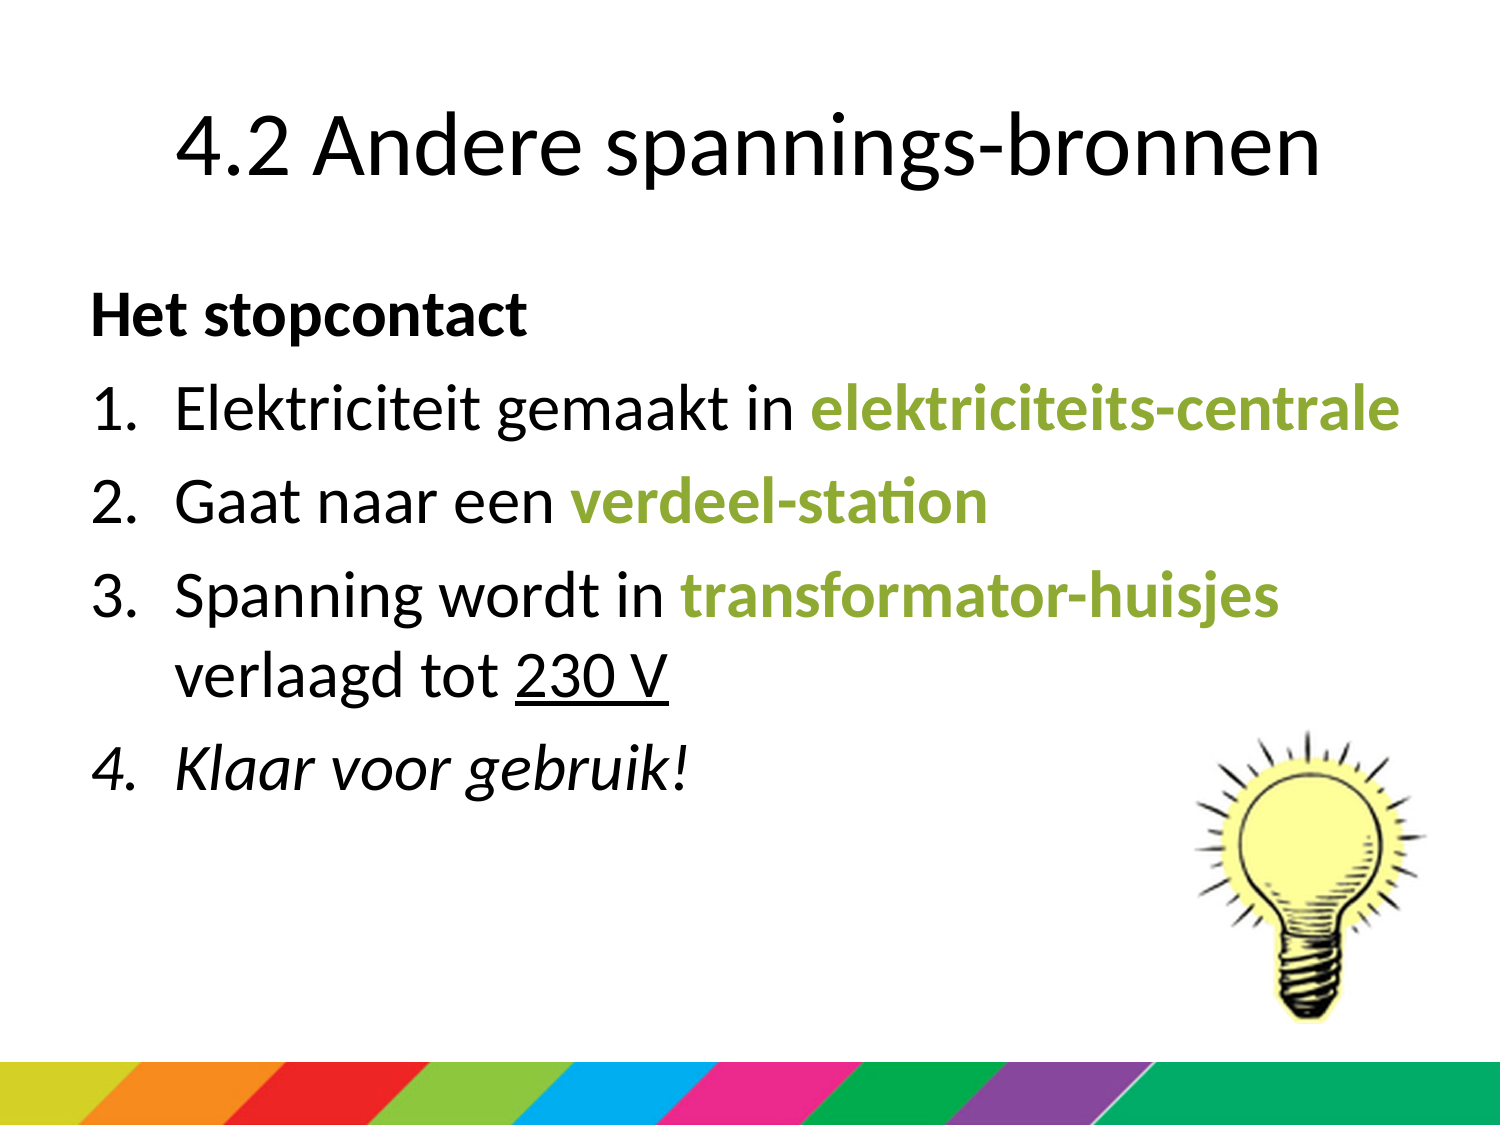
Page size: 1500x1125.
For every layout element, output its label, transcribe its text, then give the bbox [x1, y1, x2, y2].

list Het stopcontact Elektriciteit gemaakt in elektriciteits-centrale Gaat naar een verdeel-station Spanning wordt in transformator-huisjes verlaagd tot 230 V Klaar voor gebruik! [75, 262, 1425, 1005]
picture [0, 1062, 574, 1125]
picture [1163, 727, 1459, 1024]
picture [656, 1062, 1500, 1125]
title 4.2 Andere spannings-bronnen [75, 45, 1425, 233]
